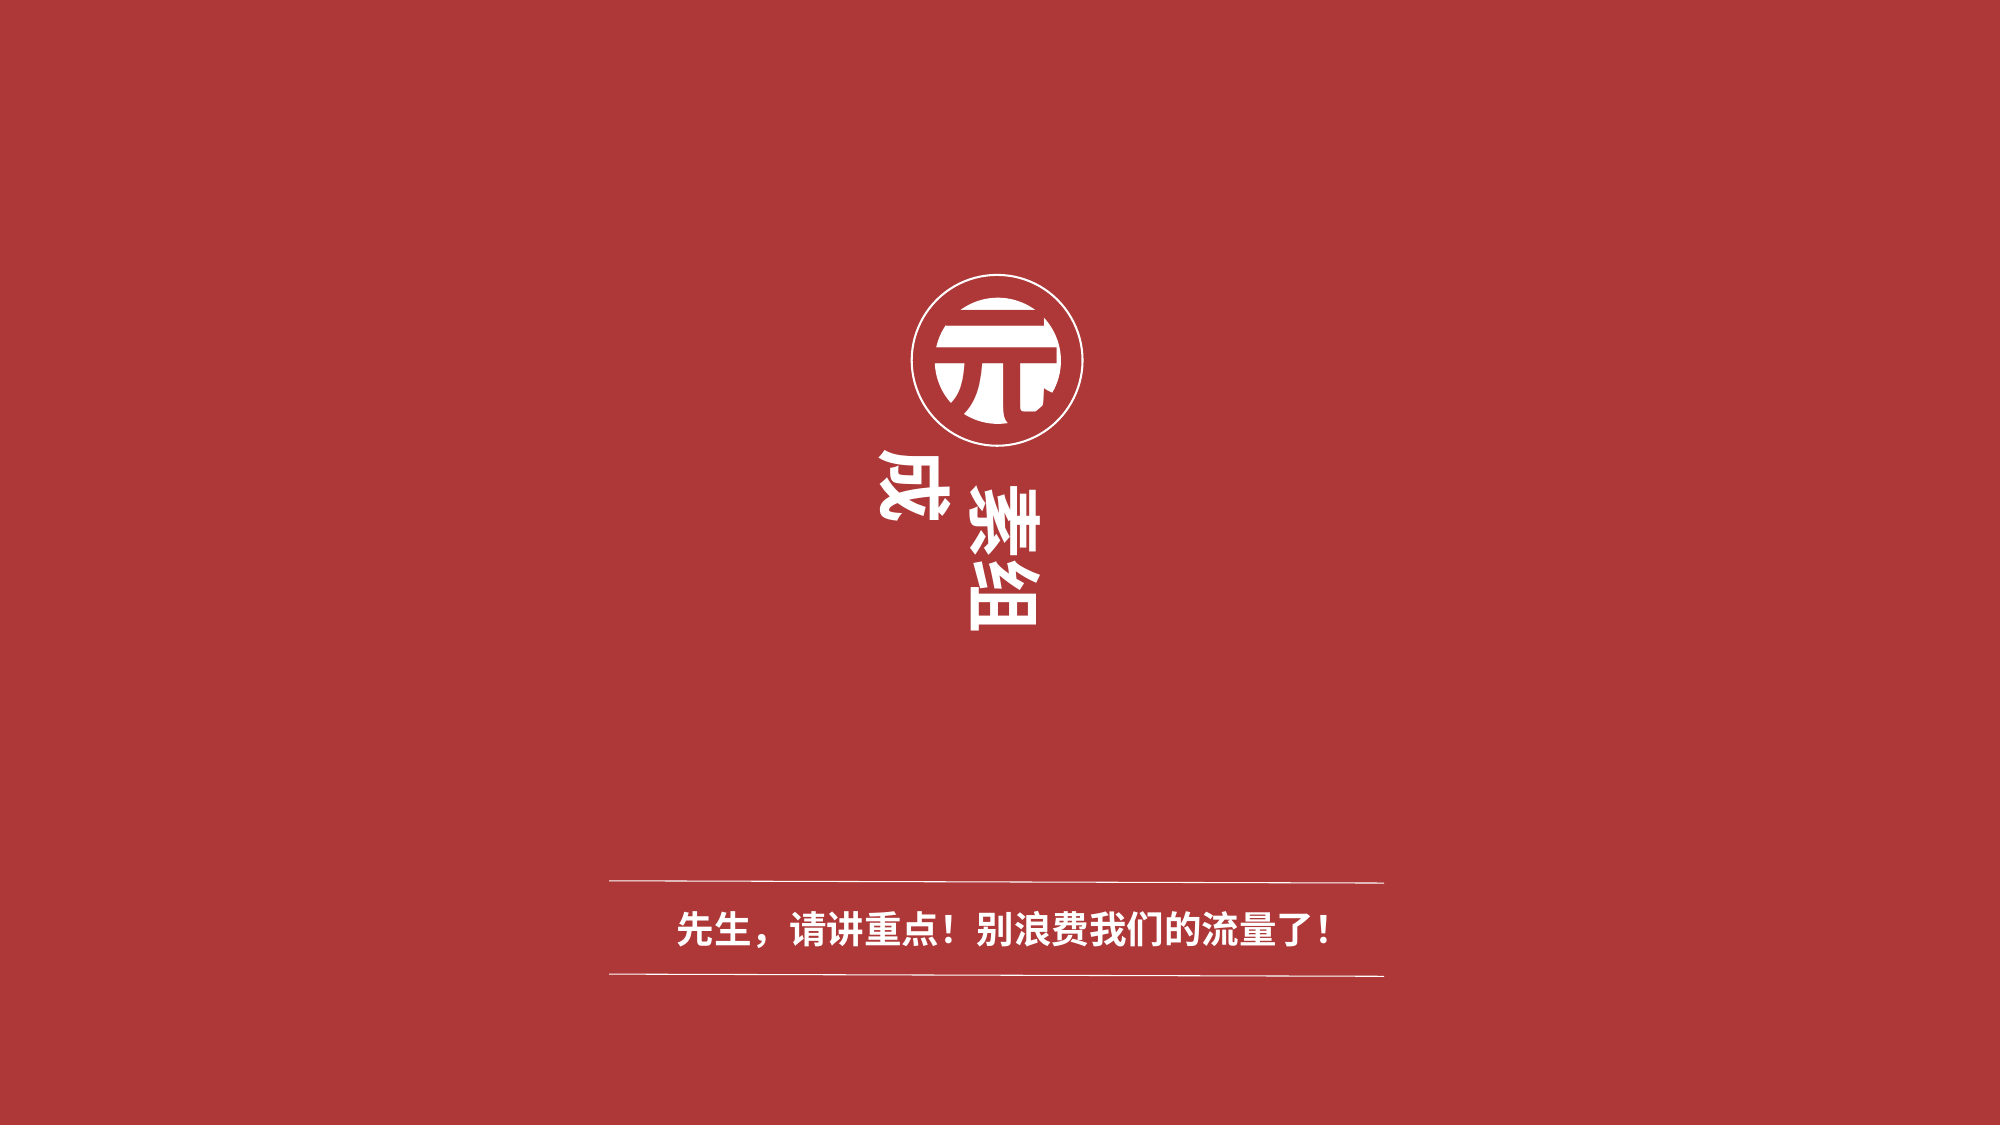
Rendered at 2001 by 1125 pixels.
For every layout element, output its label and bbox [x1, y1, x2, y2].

text_box [0, 0, 2000, 1125]
text_box [608, 880, 1384, 977]
text_box [910, 272, 1083, 716]
